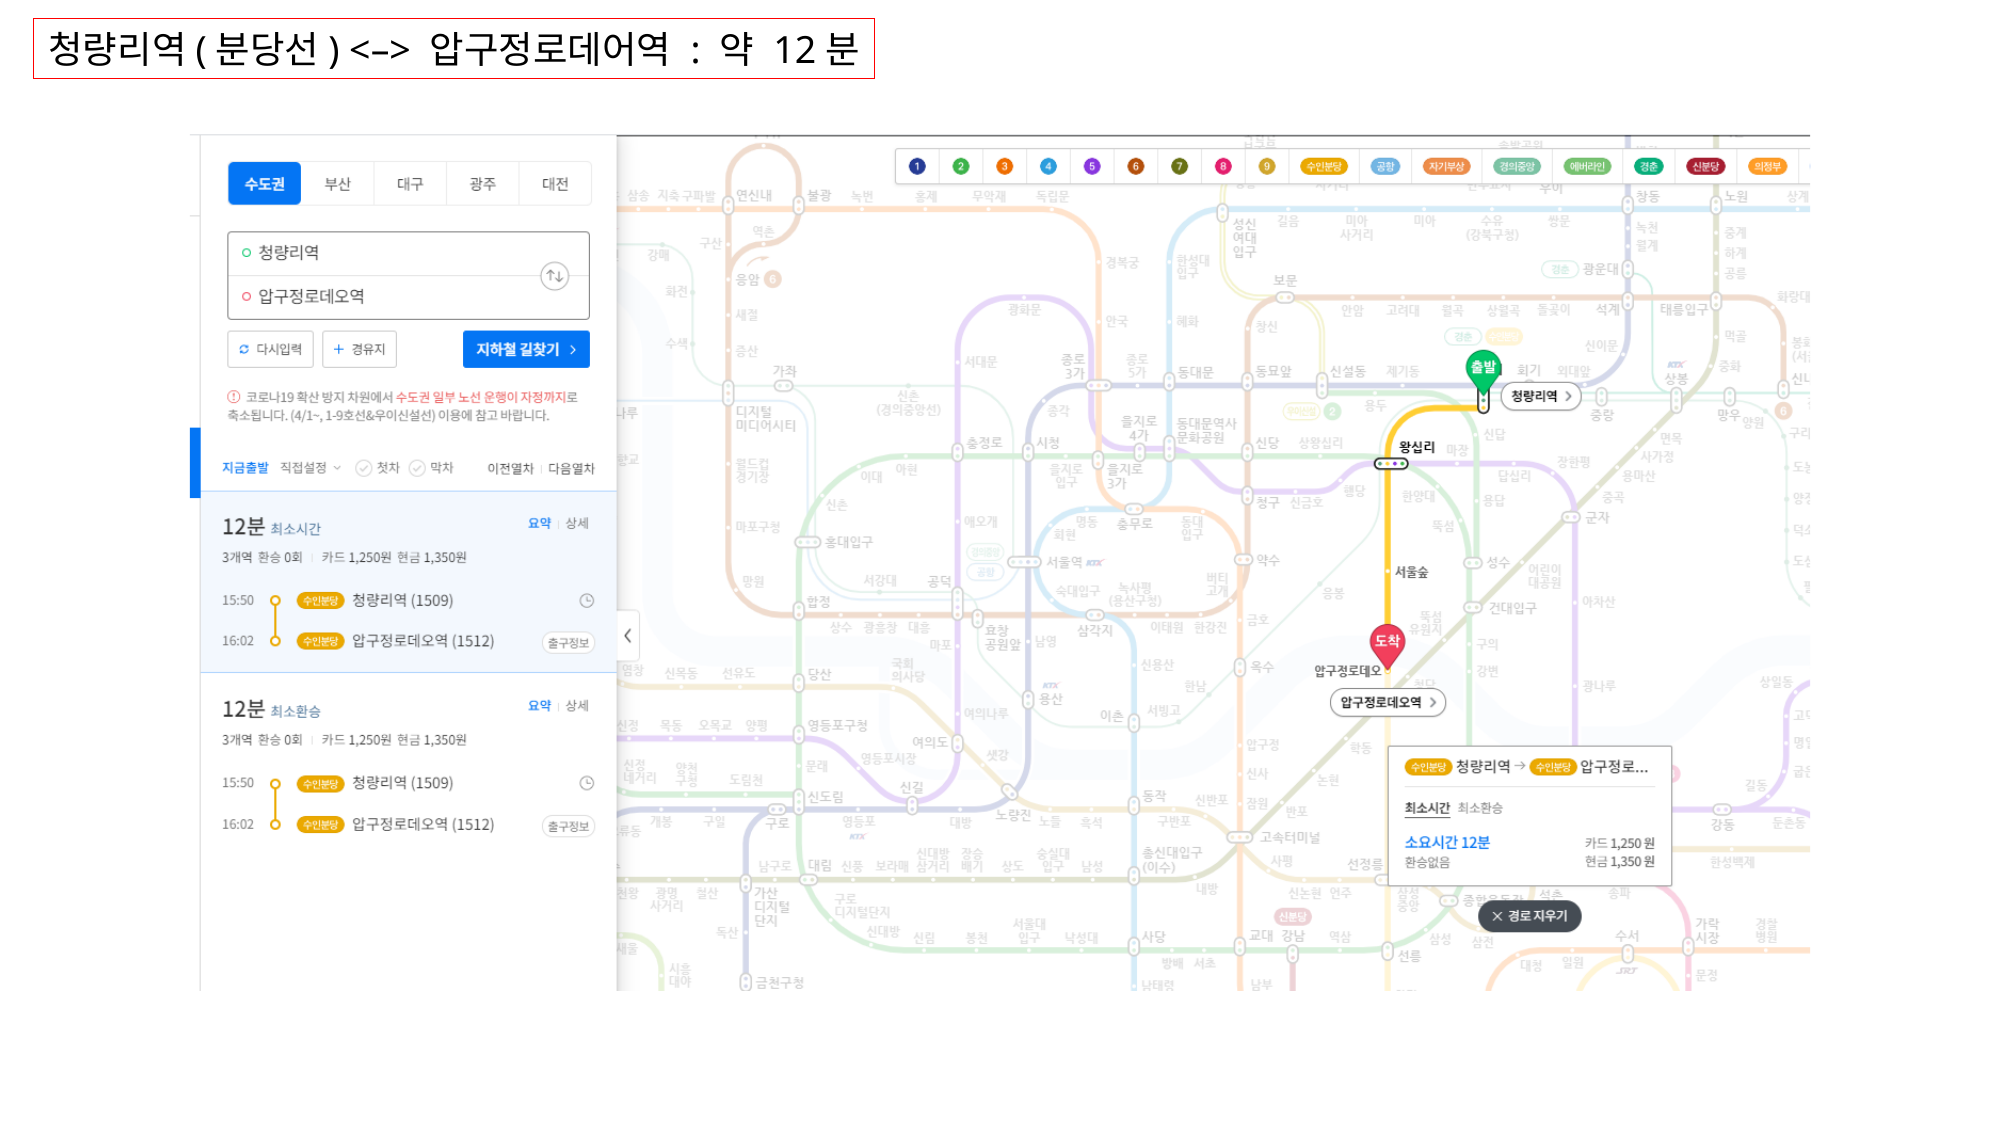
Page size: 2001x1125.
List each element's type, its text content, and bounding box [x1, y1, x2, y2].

text_box 청량리역(분당선) <–> 압구정로데어역 : 약 12분 [33, 18, 875, 79]
picture [189, 134, 1811, 991]
